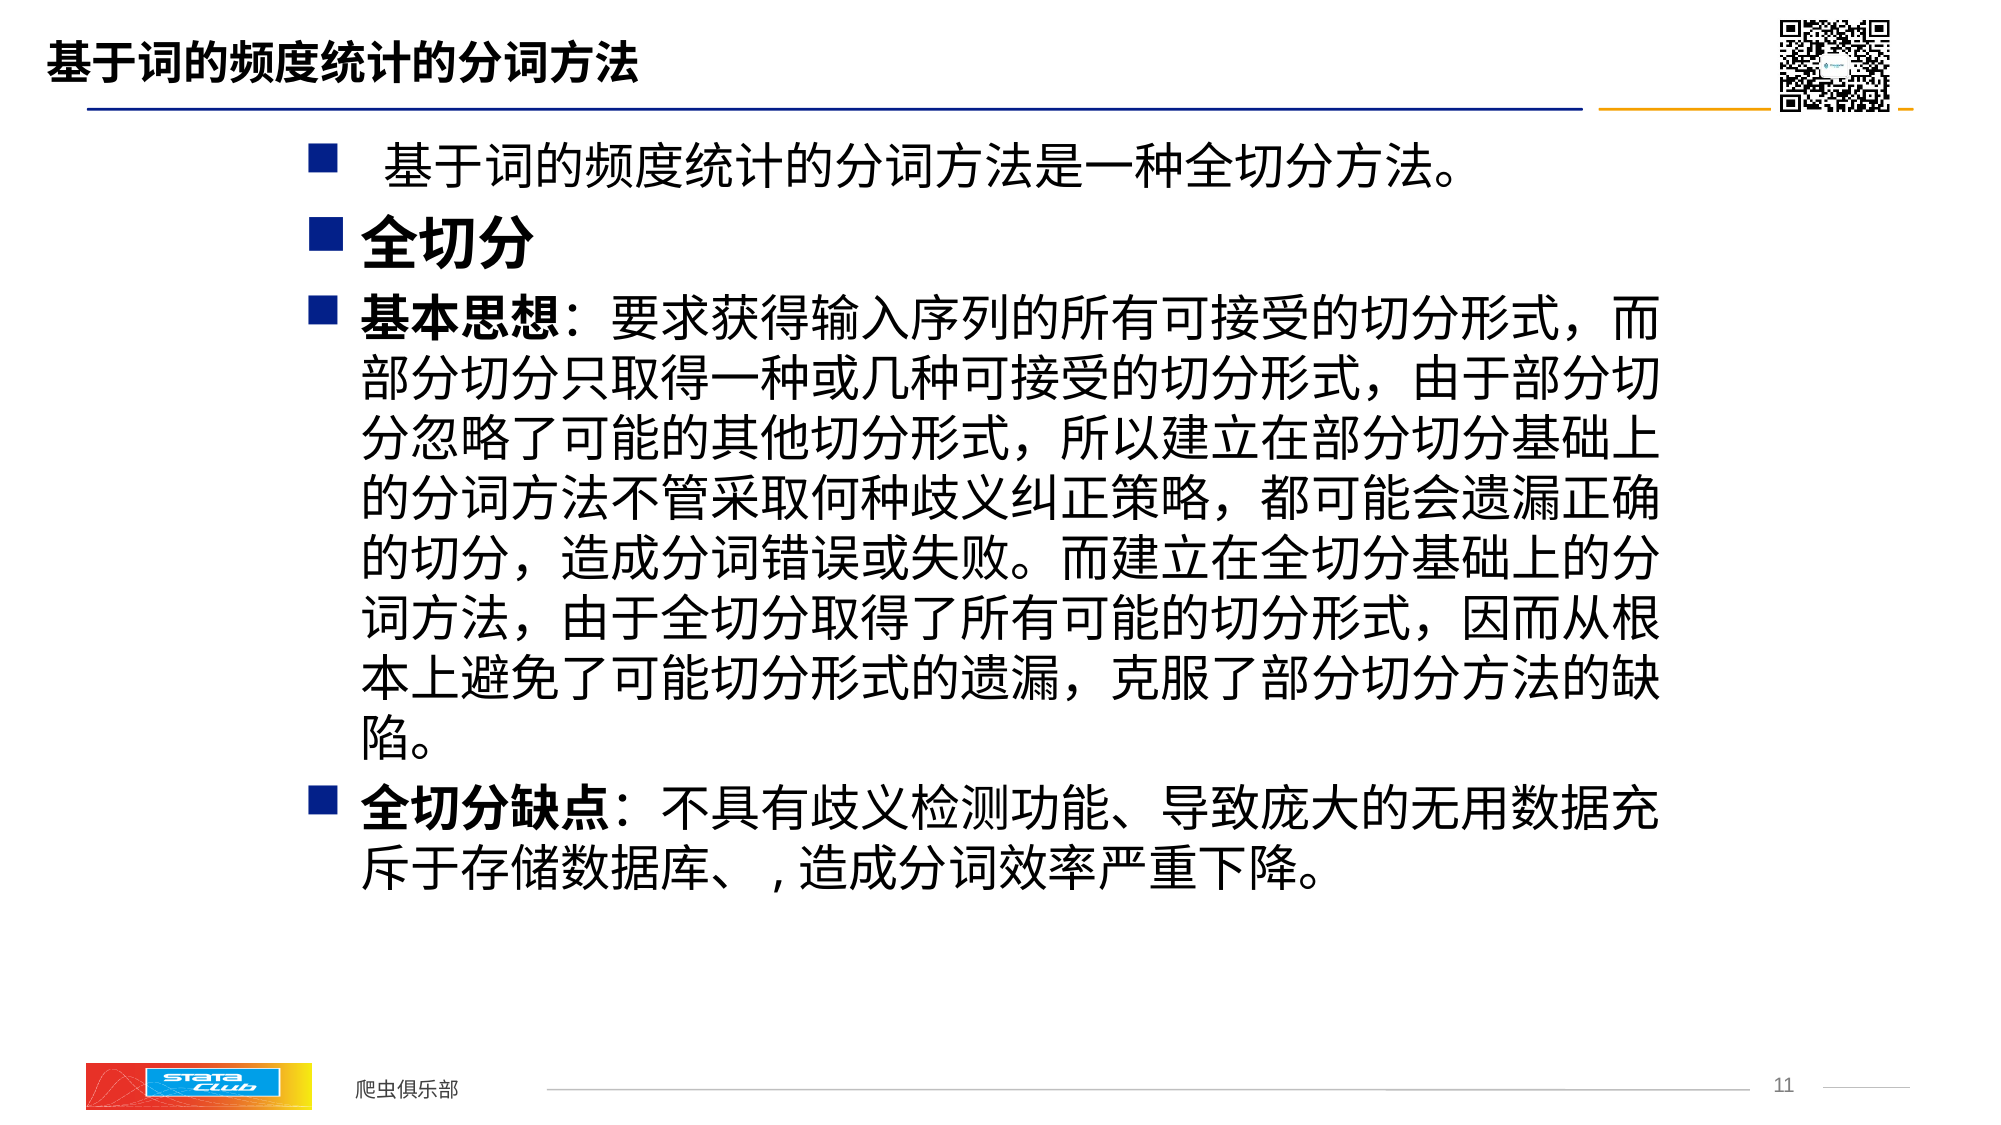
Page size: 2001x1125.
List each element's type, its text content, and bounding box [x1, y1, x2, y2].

picture [86, 1063, 289, 1110]
title 基于词的频度统计的分词方法 [30, 25, 1851, 97]
list 基于词的频度统计的分词方法是一种全切分方法。 全切分 基本思想：要求获得输入序列的所有可接受的切分形式，而部分切分只取得一种或几种可接受的切分形式，由于部分切分忽略了可能的其他切分形式，所以建立在部分切分基础上的分词方法不管采取何种歧义纠正策略，都可能会遗漏正确的切分，造成分词错误或失败。而建立在全切分基础上的分词方法，由于全切分取得了所有可能的切分形式，因而从根本上避免了可能切分形式的遗漏，克服了部分切分方法的缺陷。 全切分缺点：不具有歧义检测功能、导致庞大的无用数据充斥于存储数据库、,造成分词效率严重下降。 [289, 126, 1704, 1125]
picture [1771, 12, 1898, 119]
